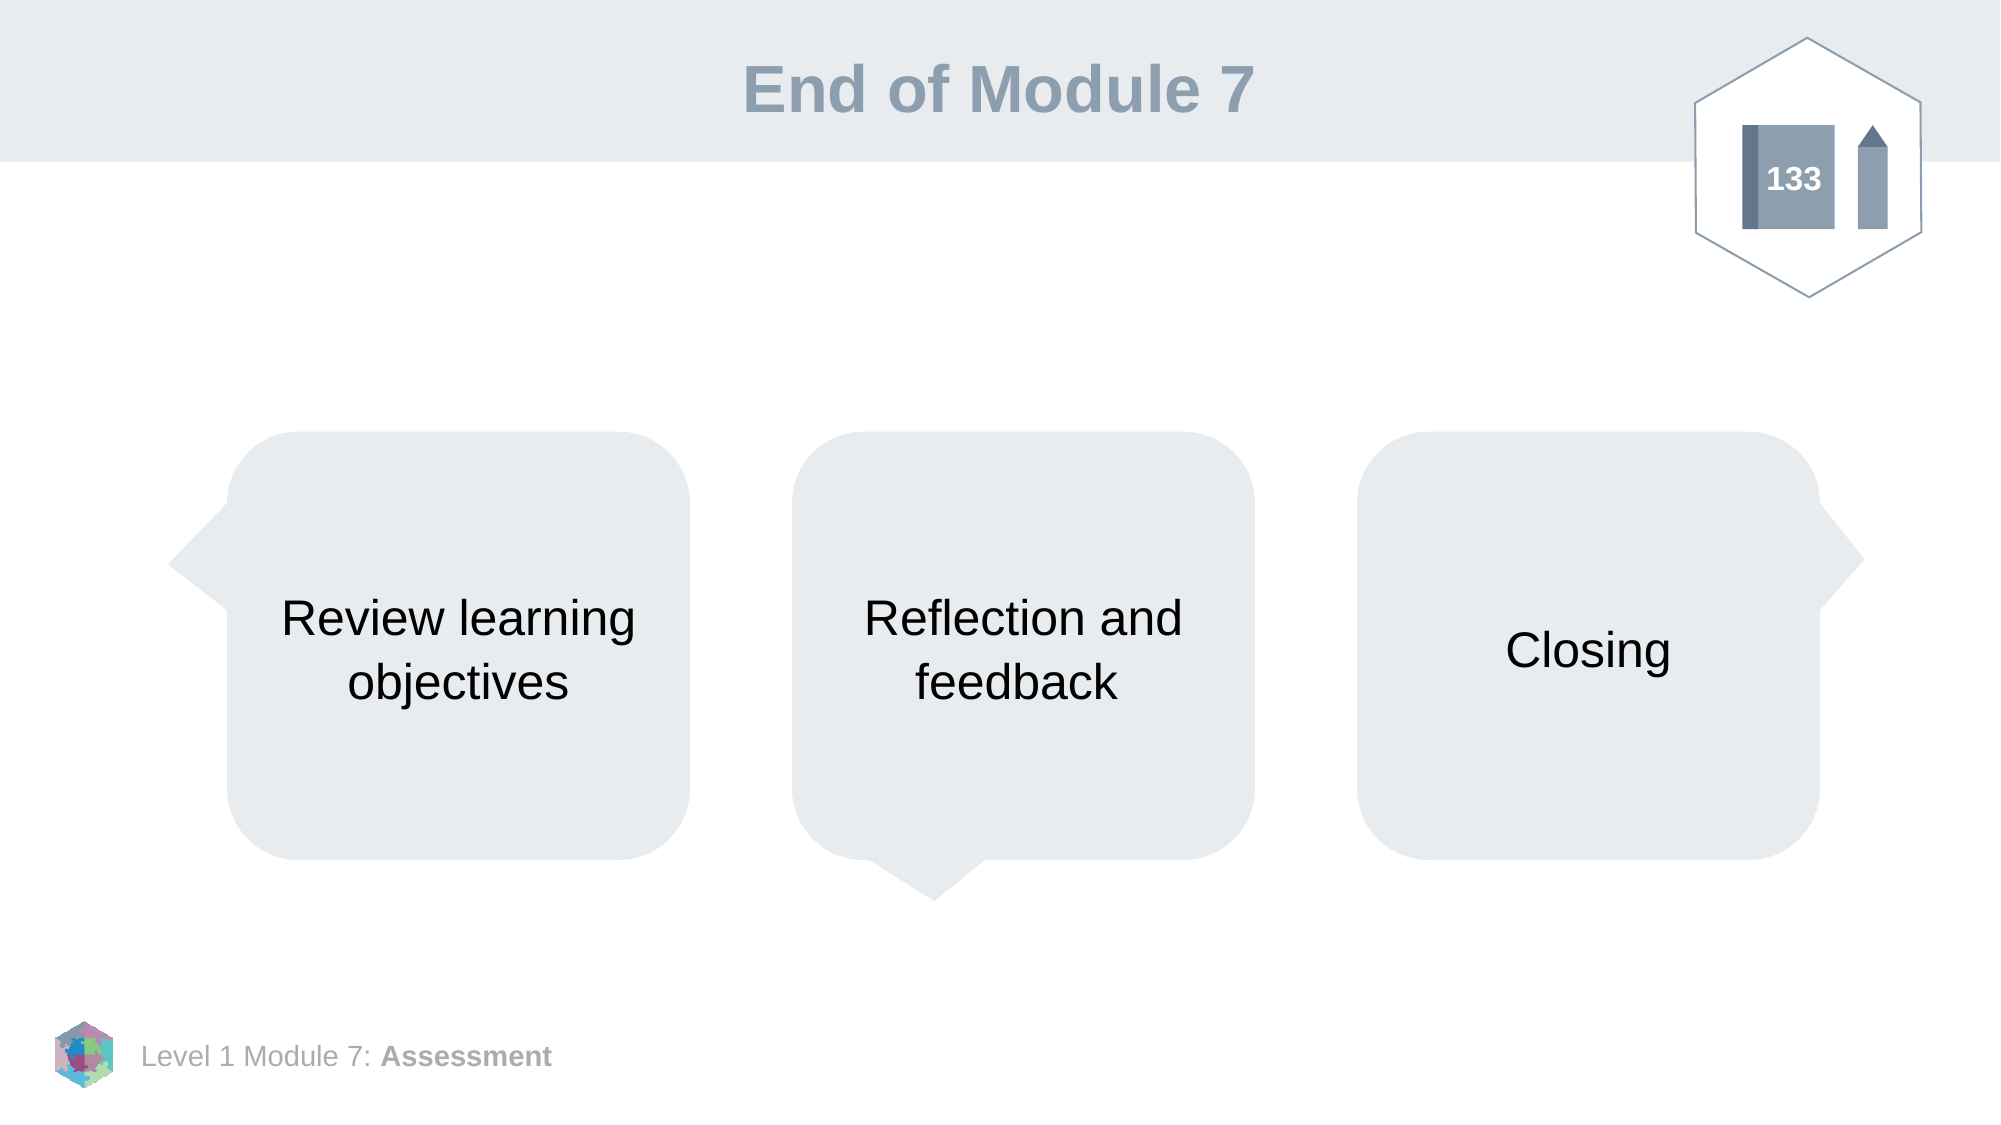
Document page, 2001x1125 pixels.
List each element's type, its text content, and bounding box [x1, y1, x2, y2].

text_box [1677, 55, 1939, 280]
text_box Review learning objectives [166, 430, 691, 862]
text_box Reflection and feedback [790, 430, 1256, 903]
text_box Closing [1355, 430, 1866, 862]
title End of Module 7 [137, 19, 1863, 163]
picture [55, 1021, 113, 1088]
